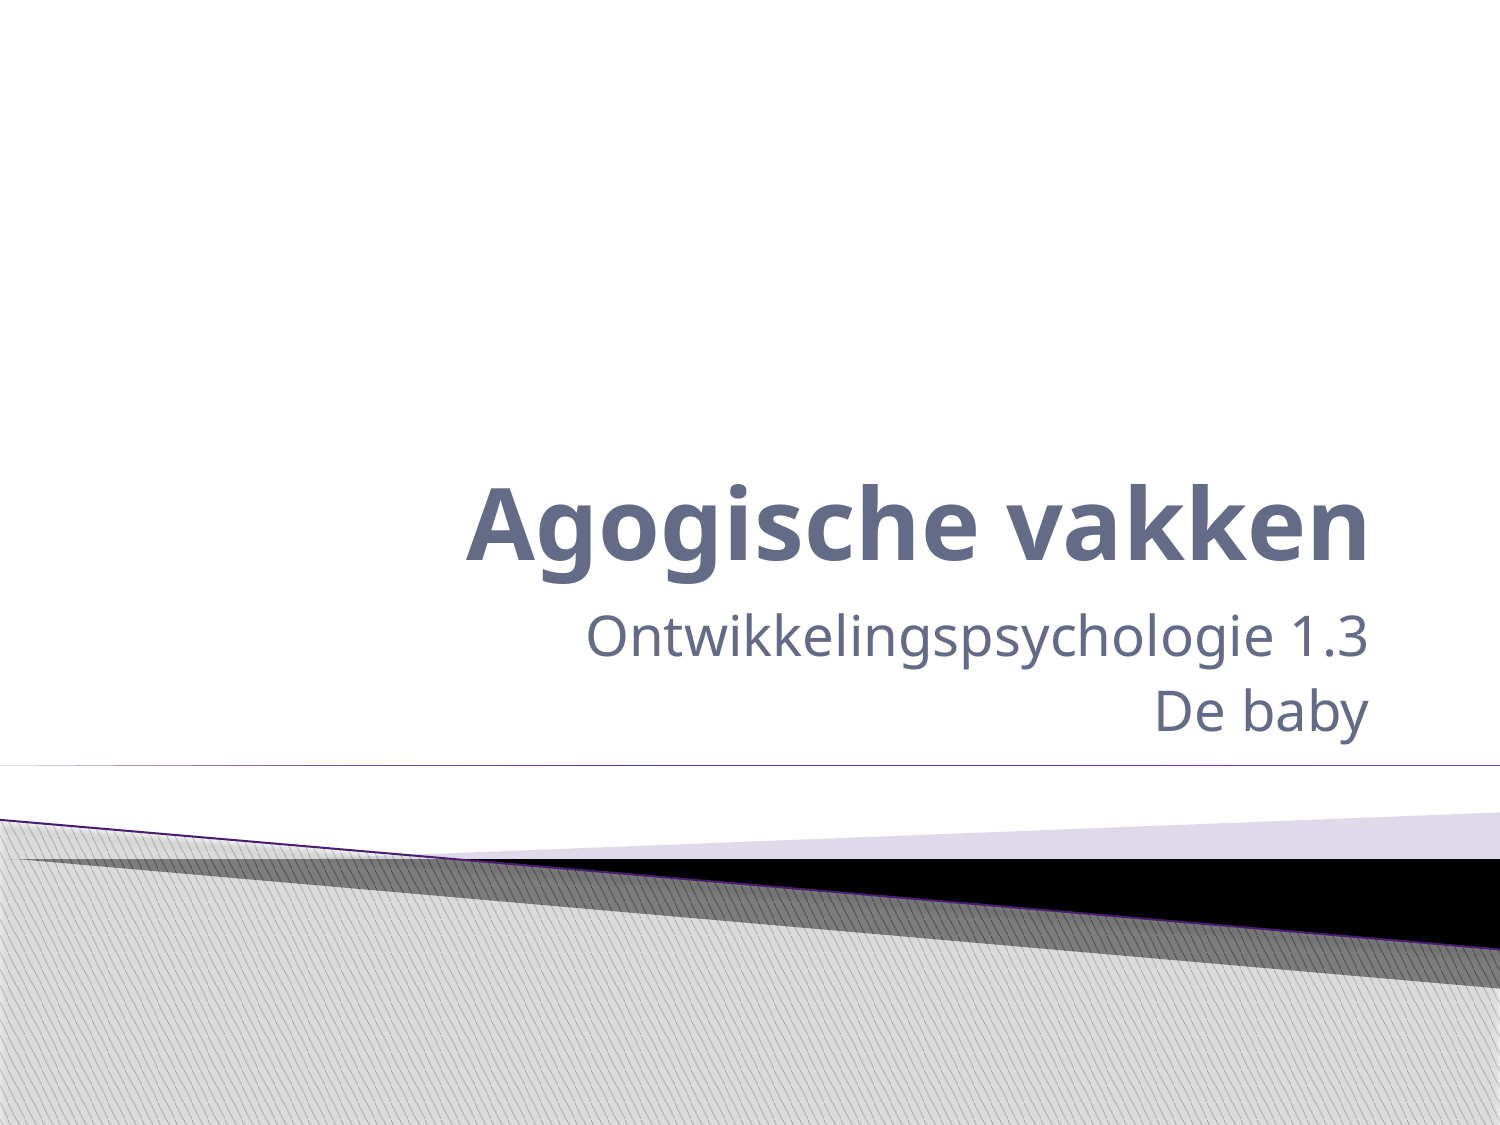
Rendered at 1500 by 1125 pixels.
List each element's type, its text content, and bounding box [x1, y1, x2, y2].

picture [5, 859, 1500, 989]
subtitle Ontwikkelingspsychologie 1.3 De baby [112, 592, 1388, 790]
title Agogische vakken [112, 287, 1388, 588]
